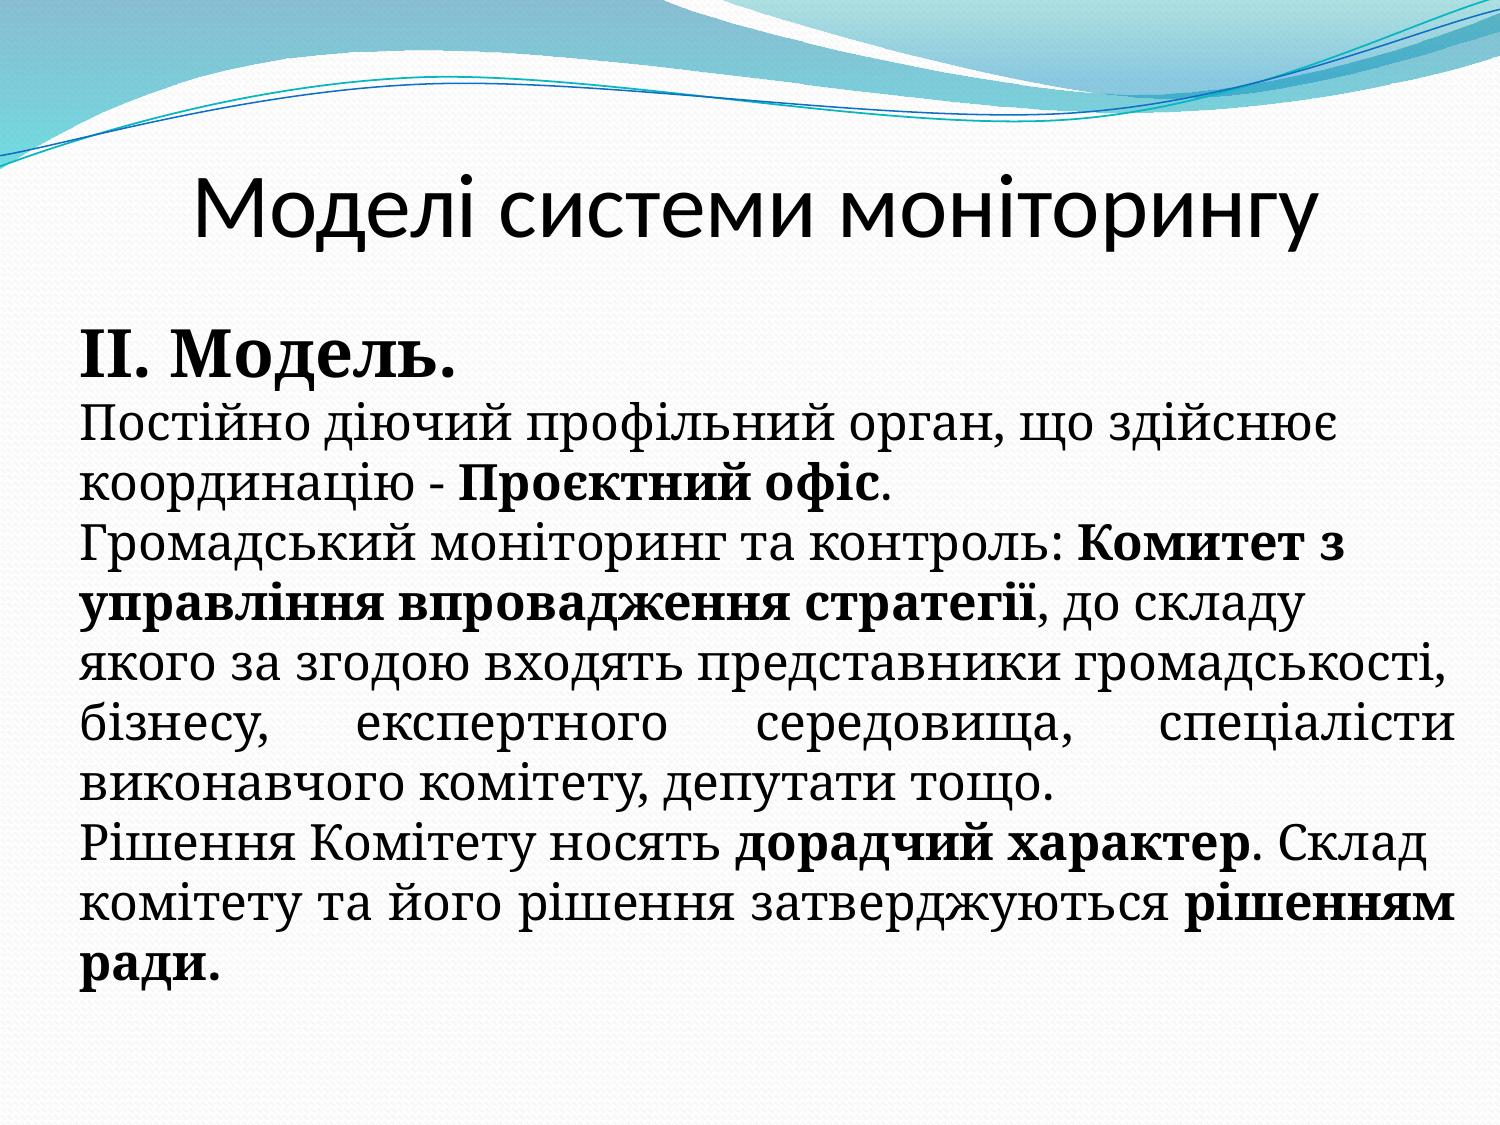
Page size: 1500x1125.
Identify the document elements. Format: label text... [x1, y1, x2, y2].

text_box ІІ. Модель. Постійно діючий профільний орган, що здійснює координацію - Проєктний офіс. Громадський моніторинг та контроль: Комитет з управління впровадження стратегії, до складу якого за згодою входять представники громадськості, бізнесу, експертного середовища, спеціалісти виконавчого комітету, депутати тощо. Рішення Комітету носять дорадчий характер. Склад комітету та його рішення затверджуються рішенням ради. [64, 123, 1471, 998]
title Моделі системи моніторингу [75, 115, 1438, 123]
